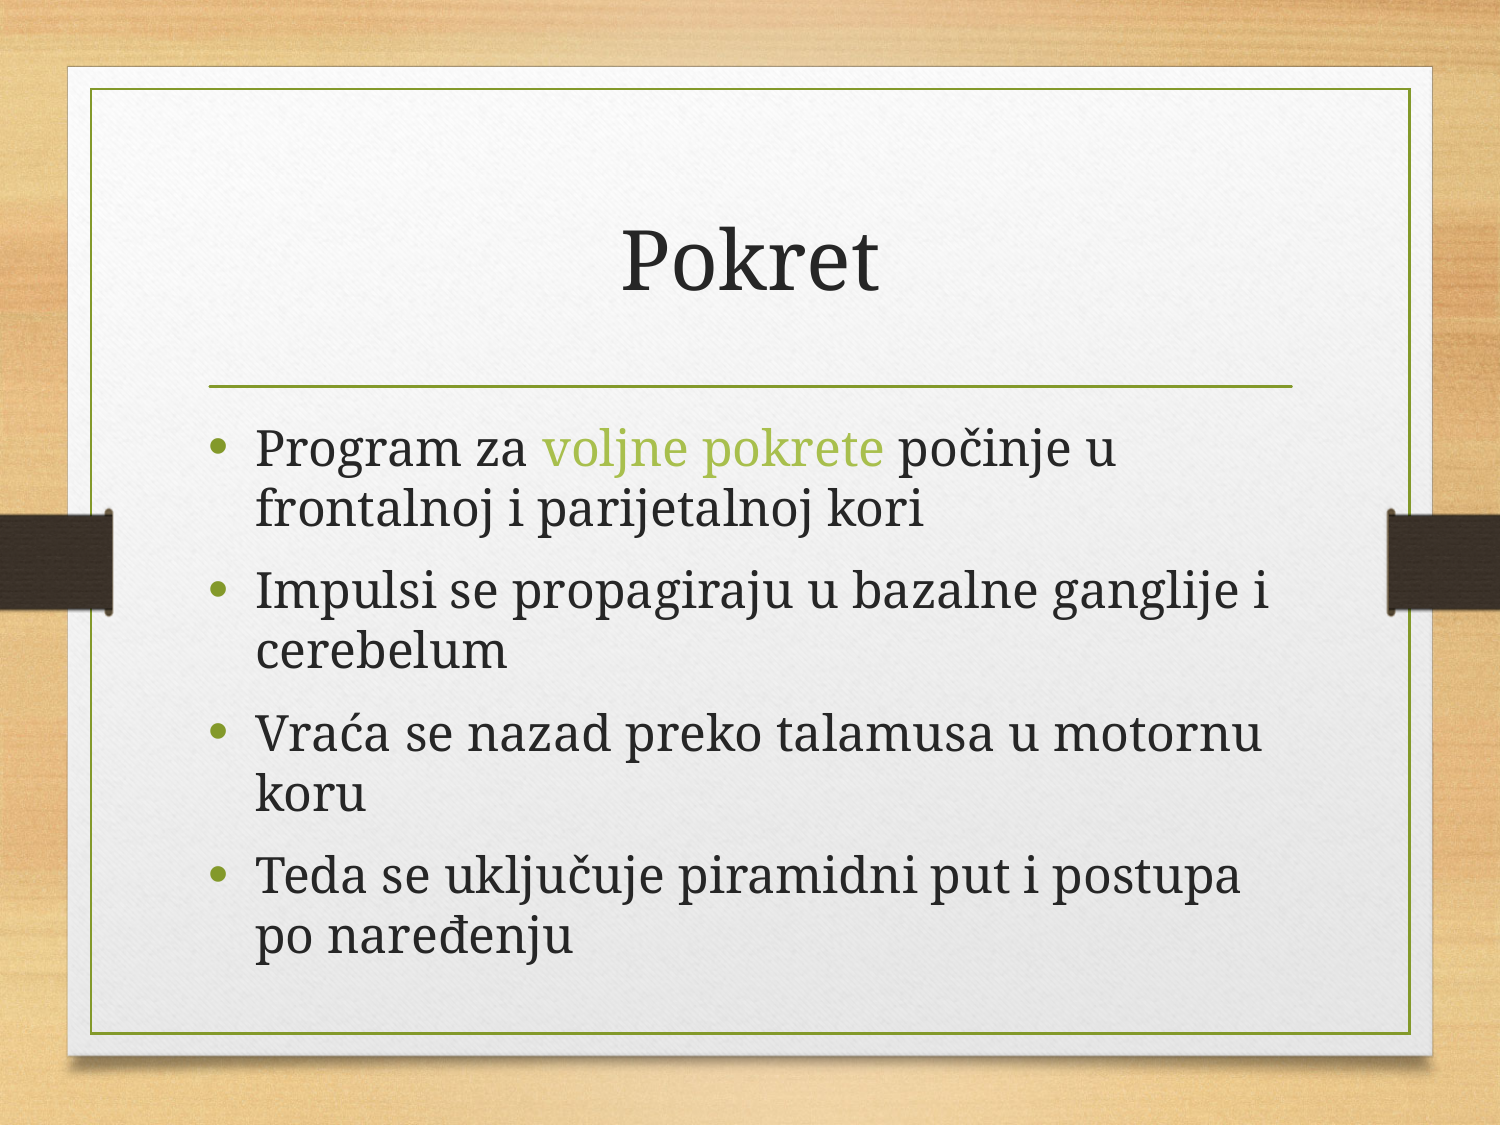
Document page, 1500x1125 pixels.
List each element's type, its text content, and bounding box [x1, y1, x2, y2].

title Pokret [193, 150, 1309, 365]
picture [0, 0, 1500, 1125]
list Program za voljne pokrete počinje u frontalnoj i parijetalnoj kori Impulsi se propagiraju u bazalne ganglije i cerebelum Vraća se nazad preko talamusa u motornu koru Teda se uključuje piramidni put i postupa po naređenju [193, 408, 1309, 974]
